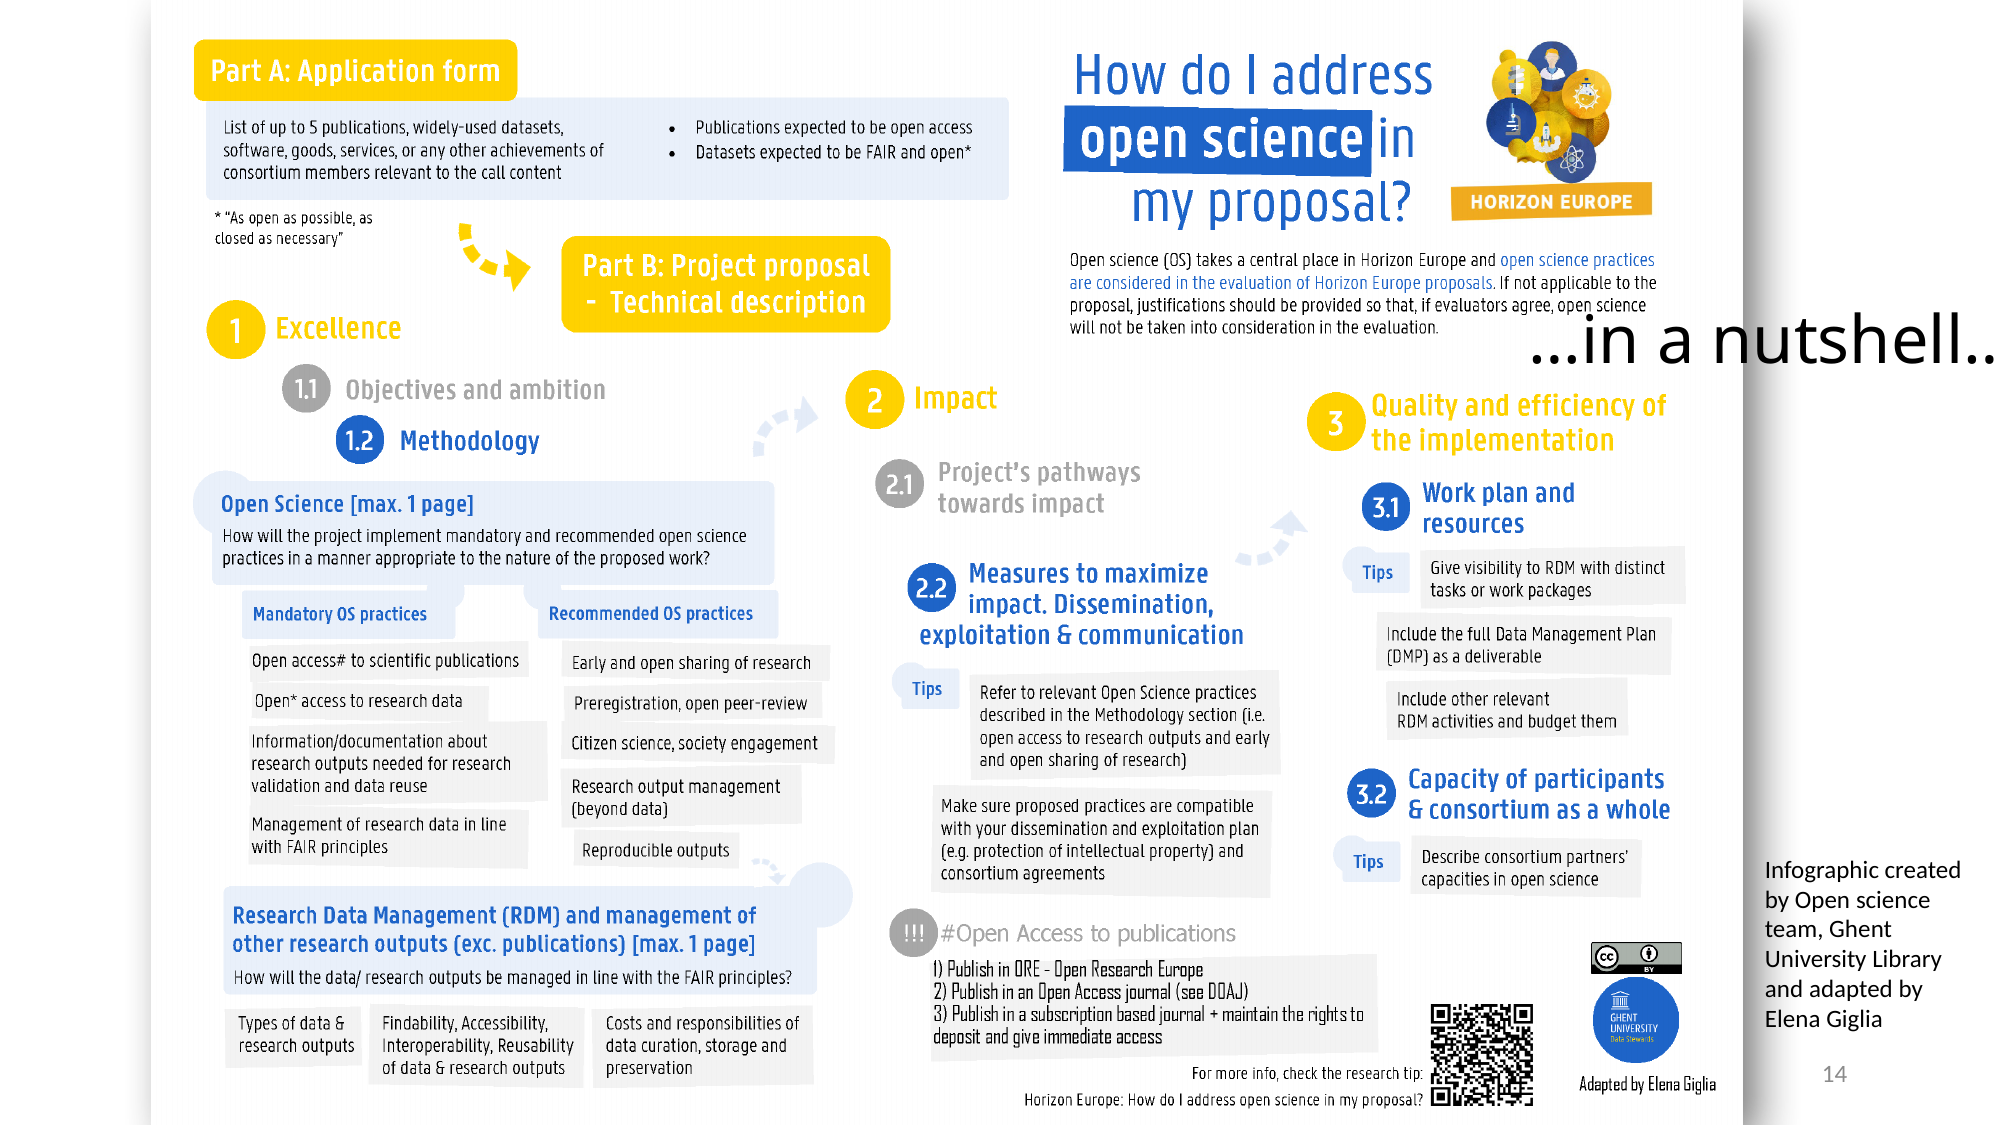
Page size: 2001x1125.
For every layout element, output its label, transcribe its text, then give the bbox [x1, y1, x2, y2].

text_box …in a nutshell… [1743, 289, 2000, 385]
slide_number 14 [1791, 1042, 1863, 1103]
text_box Infographic created by Open science team, Ghent University Library and adapted by Elena Giglia [1750, 845, 1993, 1041]
picture [151, 0, 1743, 1125]
